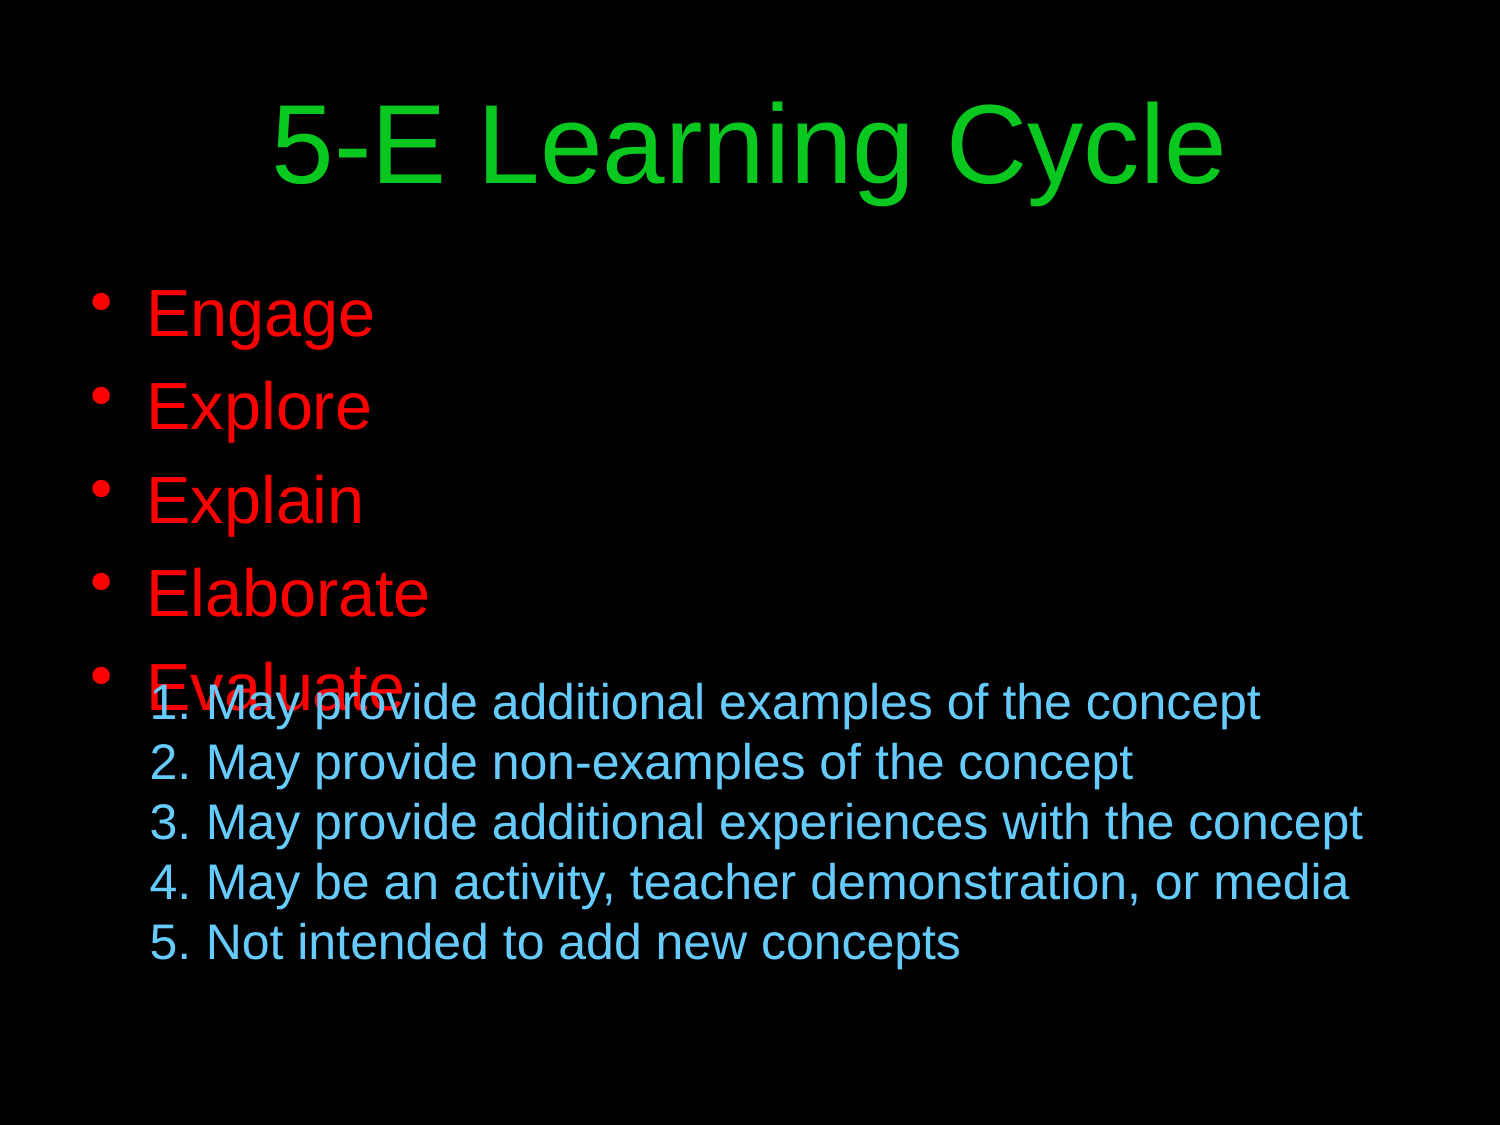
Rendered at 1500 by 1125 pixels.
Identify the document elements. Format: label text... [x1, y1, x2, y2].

text_box [150, 537, 1375, 613]
title 5-E Learning Cycle [74, 44, 1426, 233]
text_box May provide additional examples of the concept May provide non-examples of the concept May provide additional experiences with the concept May be an activity, teacher demonstration, or media Not intended to add new concepts [134, 662, 1500, 1038]
text_box [149, 549, 181, 625]
list Engage Explore Explain Elaborate Evaluate [74, 262, 1426, 1006]
